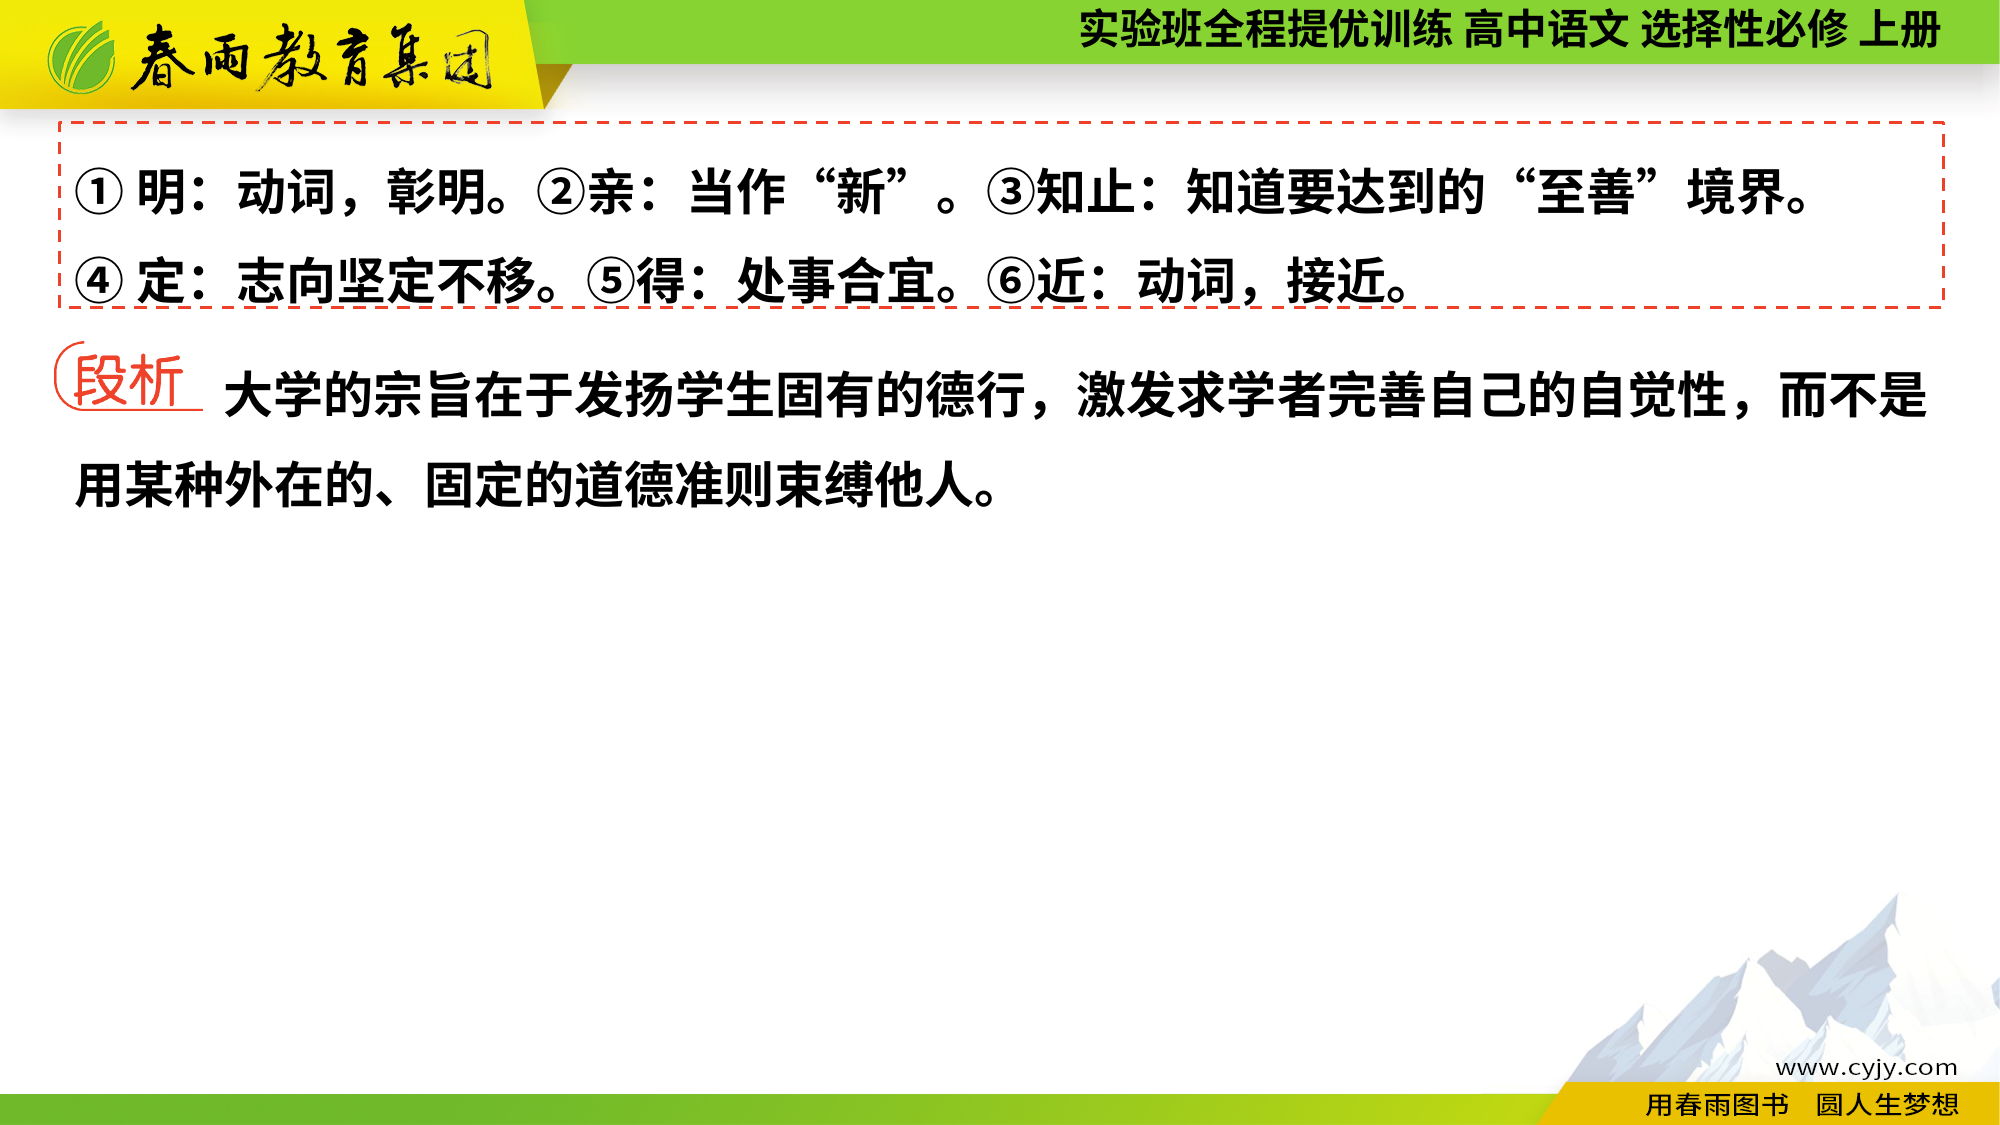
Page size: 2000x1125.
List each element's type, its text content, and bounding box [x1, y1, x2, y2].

list ①明：动词，彰明。②亲：当作“新”。③知止：知道要达到的“至善”境界。 ④定：志向坚定不移。⑤得：处事合宜。⑥近：动词，接近。 [59, 122, 1944, 308]
text_box 大学的宗旨在于发扬学生固有的德行，激发求学者完善自己的自觉性，而不是用某种外在的、固定的道德准则束缚他人。 [59, 326, 1944, 522]
picture [0, 0, 2000, 1125]
